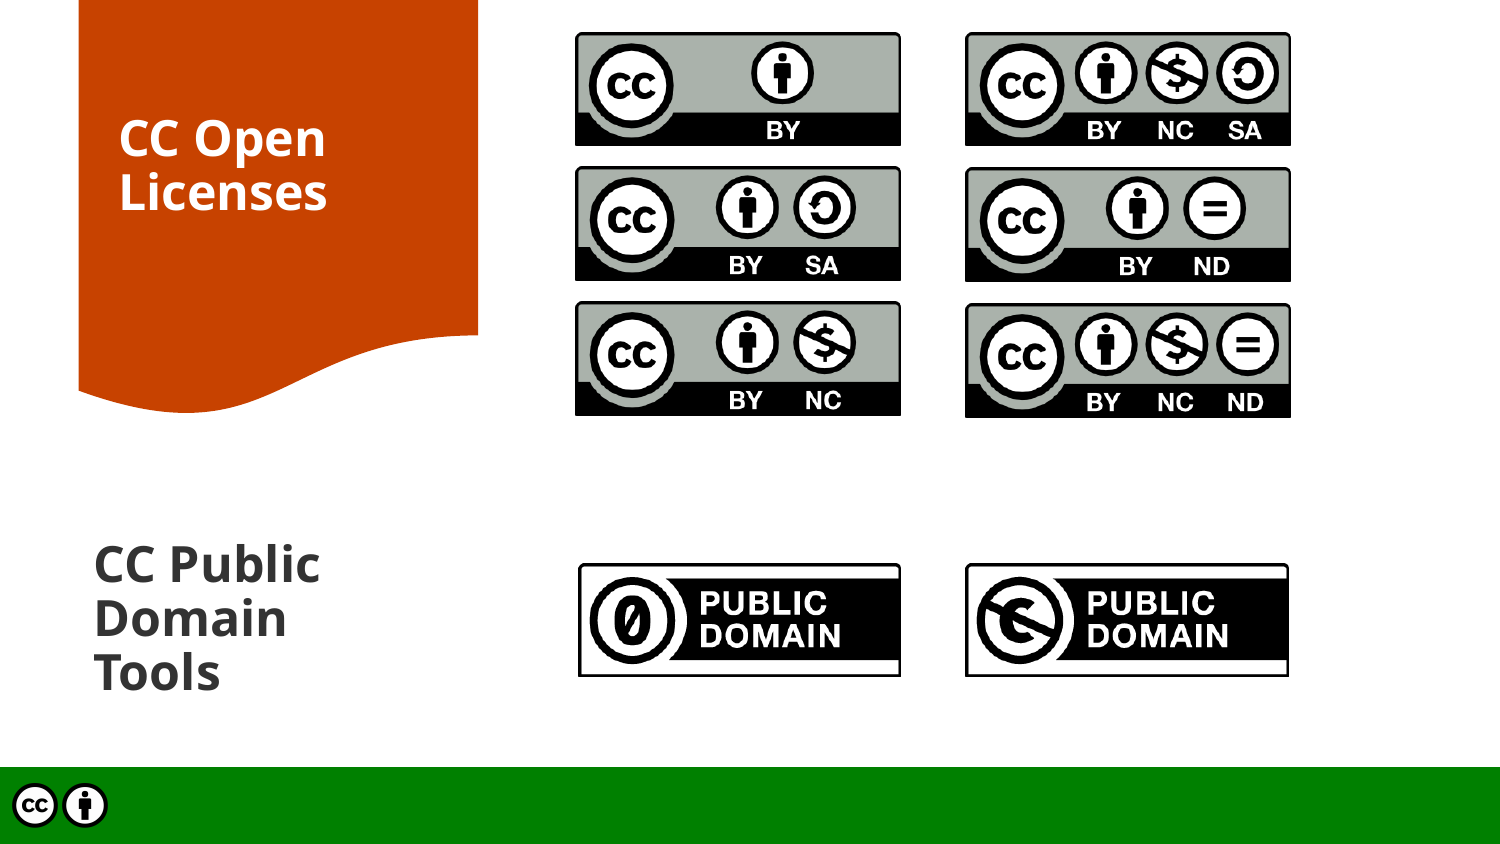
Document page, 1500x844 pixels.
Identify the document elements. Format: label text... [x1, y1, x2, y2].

picture [575, 166, 902, 281]
text_box [78, 0, 479, 413]
picture [965, 303, 1292, 418]
picture [965, 167, 1292, 282]
picture [965, 31, 1292, 147]
picture [12, 783, 58, 828]
picture [575, 31, 902, 147]
text_box CC Open Licenses [103, 21, 453, 313]
picture [575, 301, 902, 416]
picture [62, 783, 108, 828]
text_box CC Public Domain Tools [78, 474, 428, 766]
picture [577, 562, 902, 678]
picture [965, 562, 1289, 678]
